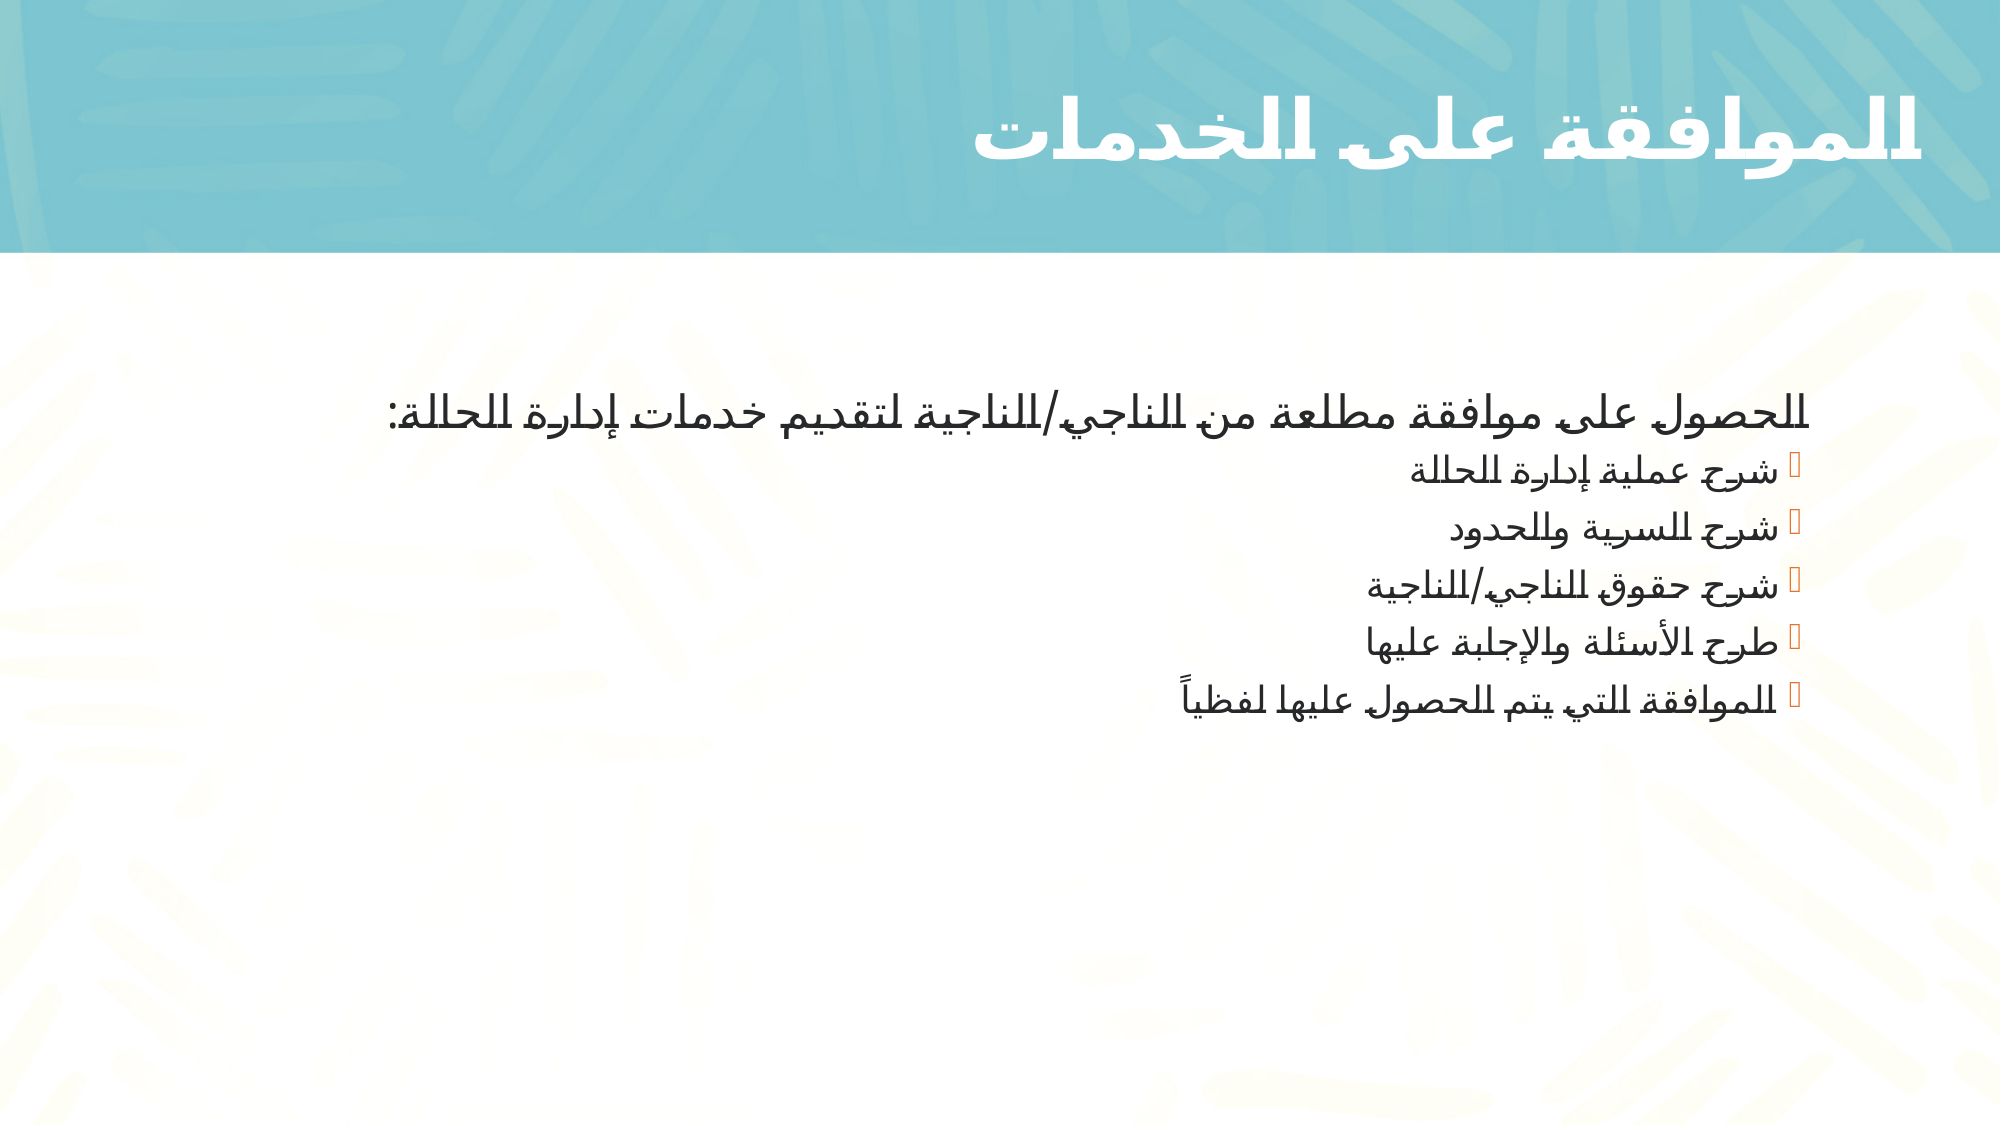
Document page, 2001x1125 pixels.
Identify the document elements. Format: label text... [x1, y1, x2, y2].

text_box الموافقة على الخدمات [61, 33, 1938, 220]
text_box الحصول على موافقة مطلعة من الناجي/الناجية لتقديم خدمات إدارة الحالة: شرح عملية إدارة الحالة شرح السرية والحدود شرح حقوق الناجي/الناجية طرح الأسئلة والإجابة عليها الموافقة التي يتم الحصول عليها لفظياً [236, 375, 1831, 1035]
picture [0, 0, 2000, 1125]
